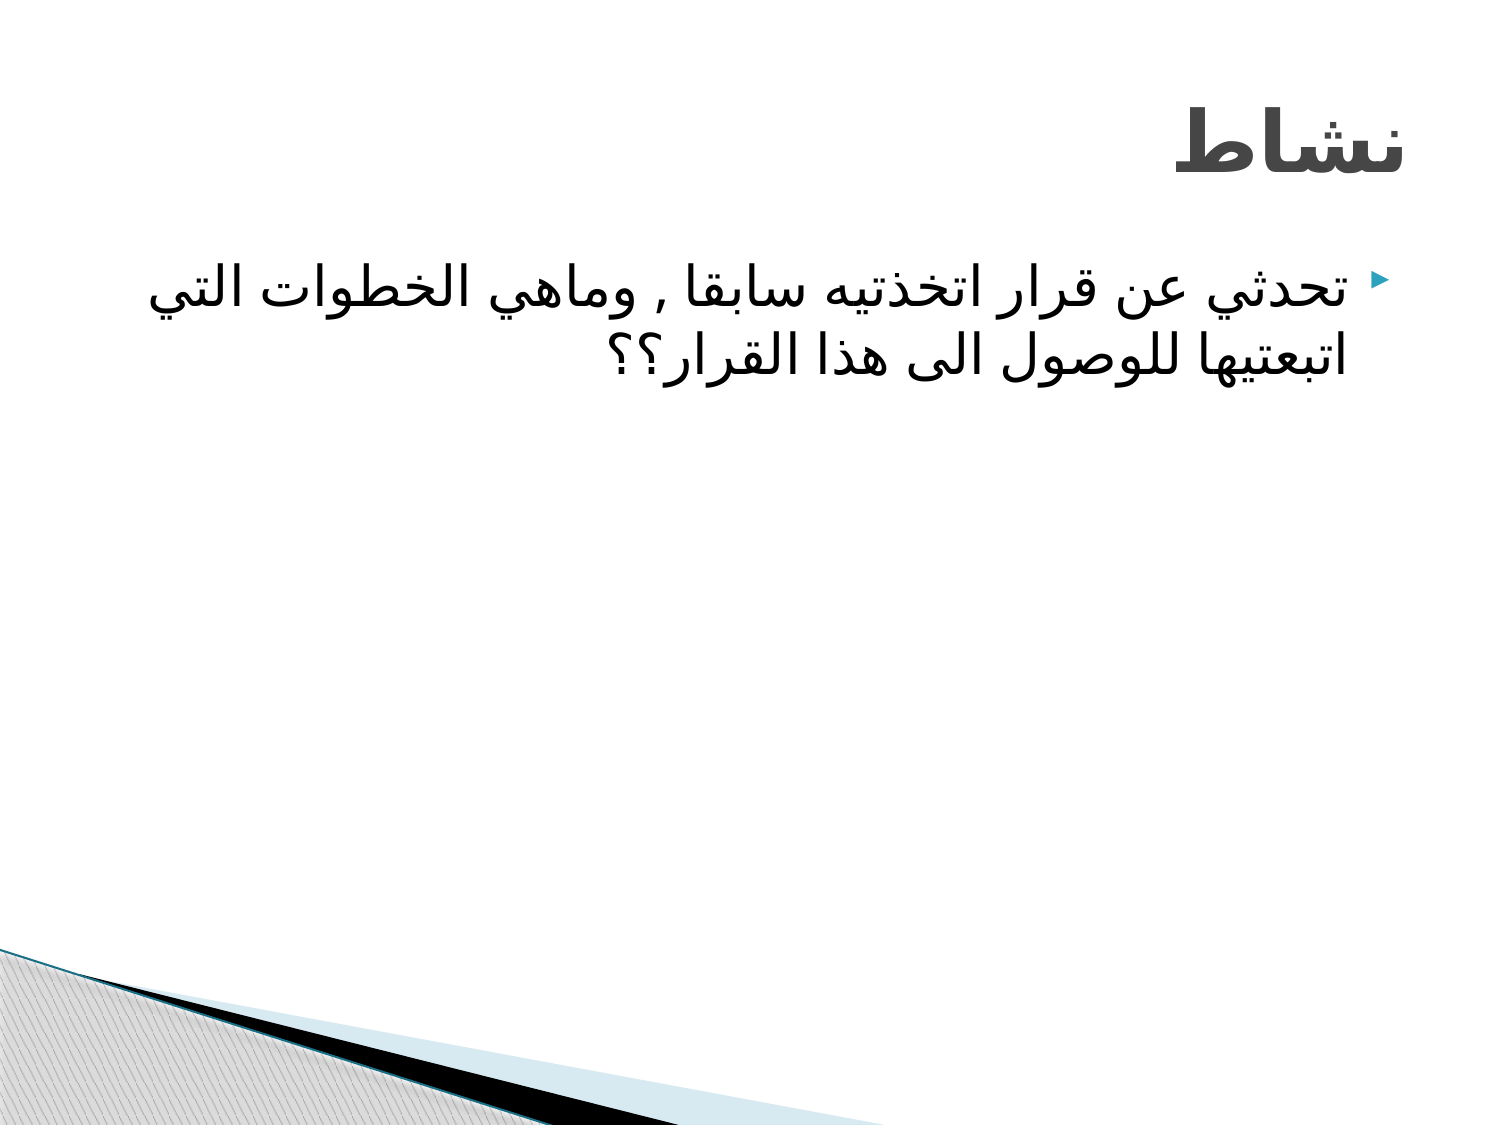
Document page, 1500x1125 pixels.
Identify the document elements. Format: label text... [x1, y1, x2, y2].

list تحدثي عن قرار اتخذتيه سابقا , وماهي الخطوات التي اتبعتيها للوصول الى هذا القرار؟؟ [75, 243, 1425, 986]
title نشاط [75, 45, 1425, 233]
